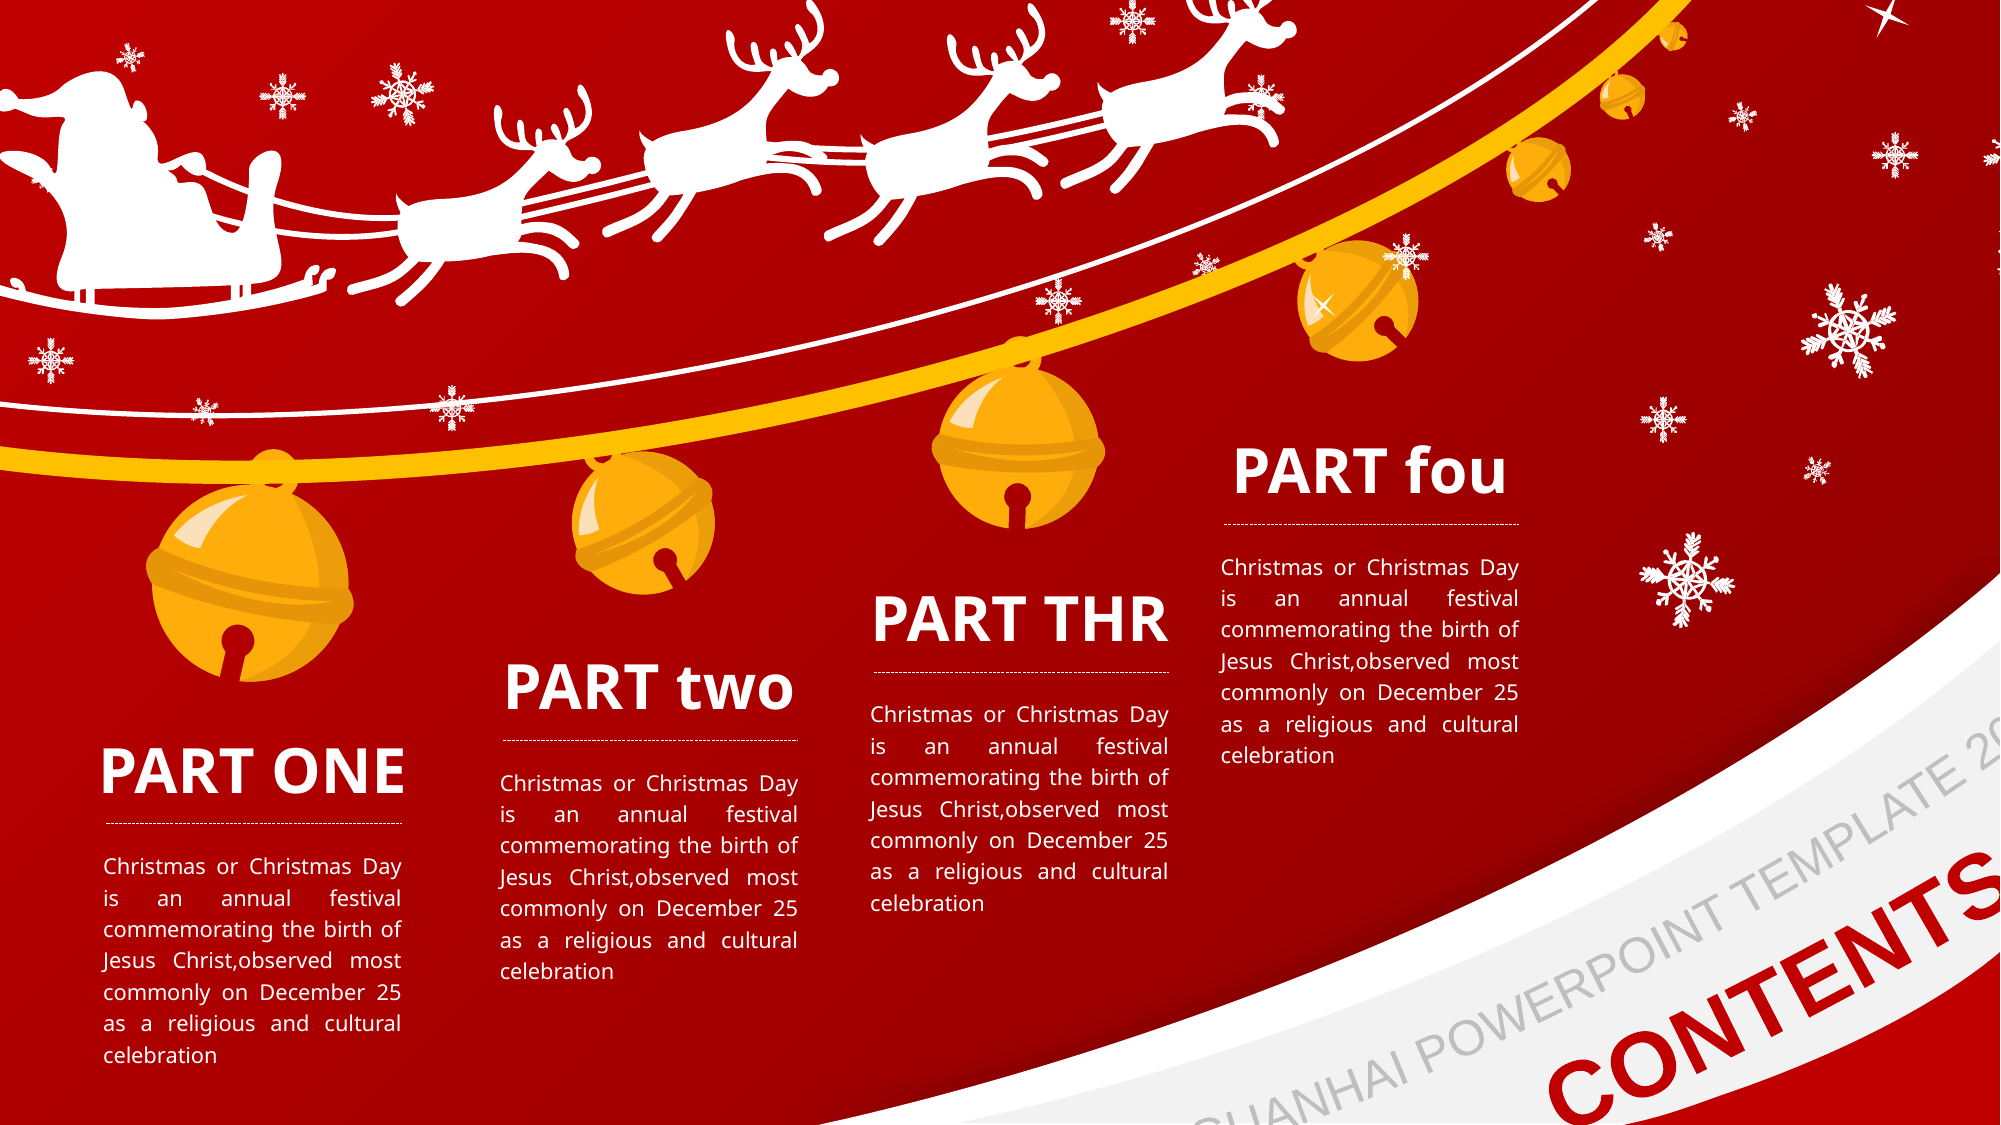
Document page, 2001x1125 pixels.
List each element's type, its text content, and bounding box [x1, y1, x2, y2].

text_box PART THR [818, 571, 1205, 662]
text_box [1494, 124, 1578, 202]
text_box PART two [447, 639, 851, 730]
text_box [922, 432, 1131, 529]
text_box [1429, 0, 1596, 115]
text_box Christmas or Christmas Day is an annual festival commemorating the birth of Jesus Christ,observed most commonly on December 25 as a religious and cultural celebration [485, 756, 814, 992]
text_box Christmas or Christmas Day is an annual festival commemorating the birth of Jesus Christ,observed most commonly on December 25 as a religious and cultural celebration [1205, 540, 1535, 776]
text_box PART ONE [51, 723, 454, 813]
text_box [136, 448, 391, 684]
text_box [549, 432, 735, 593]
text_box [957, 638, 2000, 1125]
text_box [1593, 65, 1639, 120]
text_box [27, 0, 1429, 432]
text_box [1429, 0, 1639, 184]
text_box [1596, 285, 2000, 554]
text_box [1639, 0, 2000, 491]
text_box [813, 571, 2000, 1125]
text_box Christmas or Christmas Day is an annual festival commemorating the birth of Jesus Christ,observed most commonly on December 25 as a religious and cultural celebration [88, 840, 417, 1075]
text_box [1623, 950, 2000, 1125]
text_box [0, 0, 27, 409]
text_box PART fou [1168, 423, 1572, 514]
text_box Christmas or Christmas Day is an annual festival commemorating the birth of Jesus Christ,observed most commonly on December 25 as a religious and cultural celebration [855, 688, 1184, 924]
text_box [0, 406, 549, 471]
